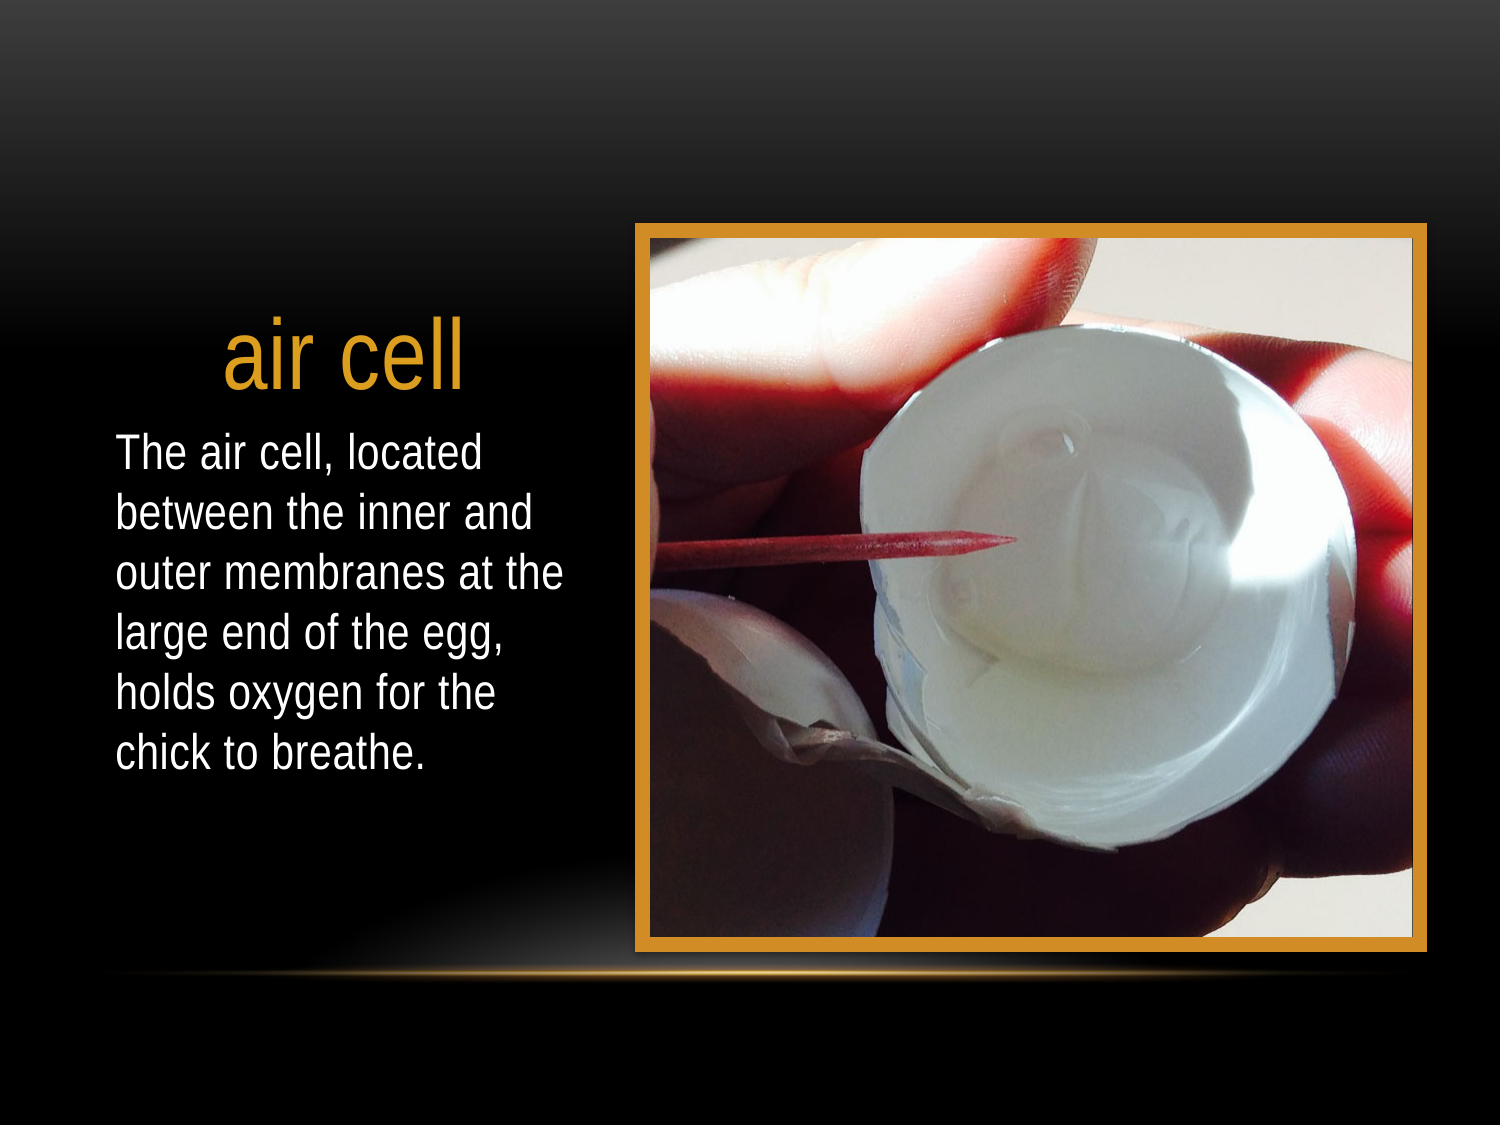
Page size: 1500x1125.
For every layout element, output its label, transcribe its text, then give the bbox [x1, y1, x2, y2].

picture [0, 0, 1500, 1125]
list The air cell, located between the inner and outer membranes at the large end of the egg, holds oxygen for the chick to breathe. [100, 417, 588, 938]
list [649, 237, 1413, 938]
title air cell [100, 237, 588, 417]
